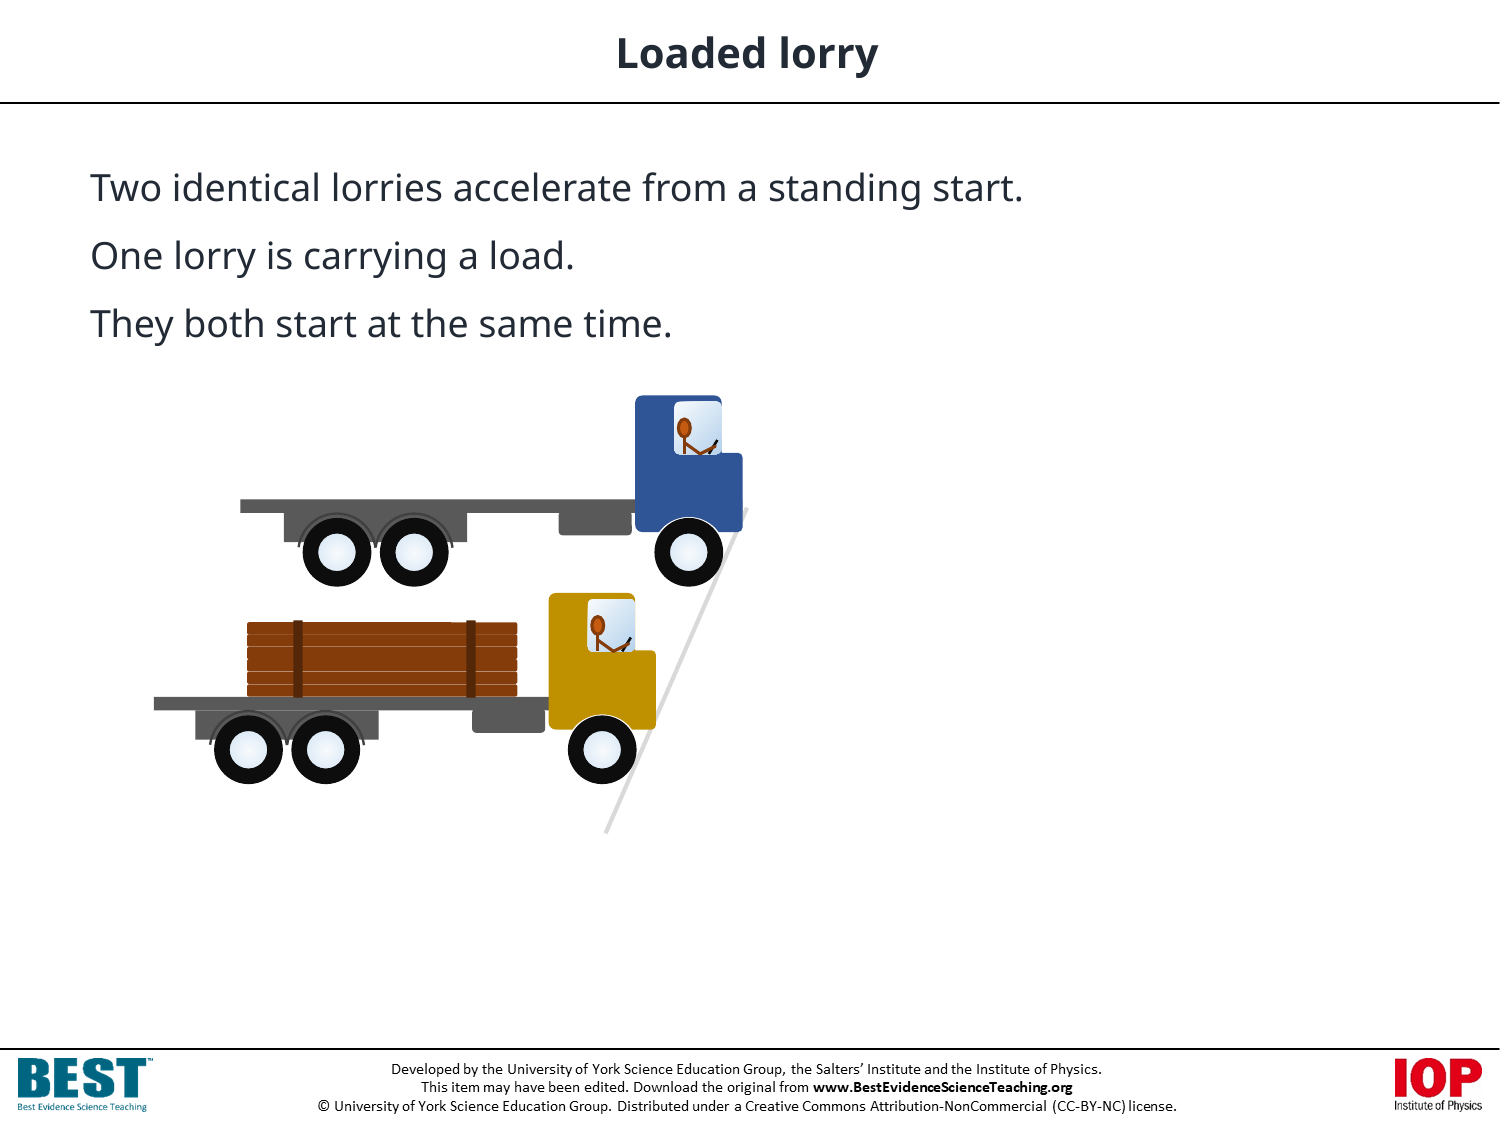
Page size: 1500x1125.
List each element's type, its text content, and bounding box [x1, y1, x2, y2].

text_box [153, 395, 748, 834]
text_box Loaded lorry [23, 4, 1471, 99]
picture [0, 102, 1500, 1125]
